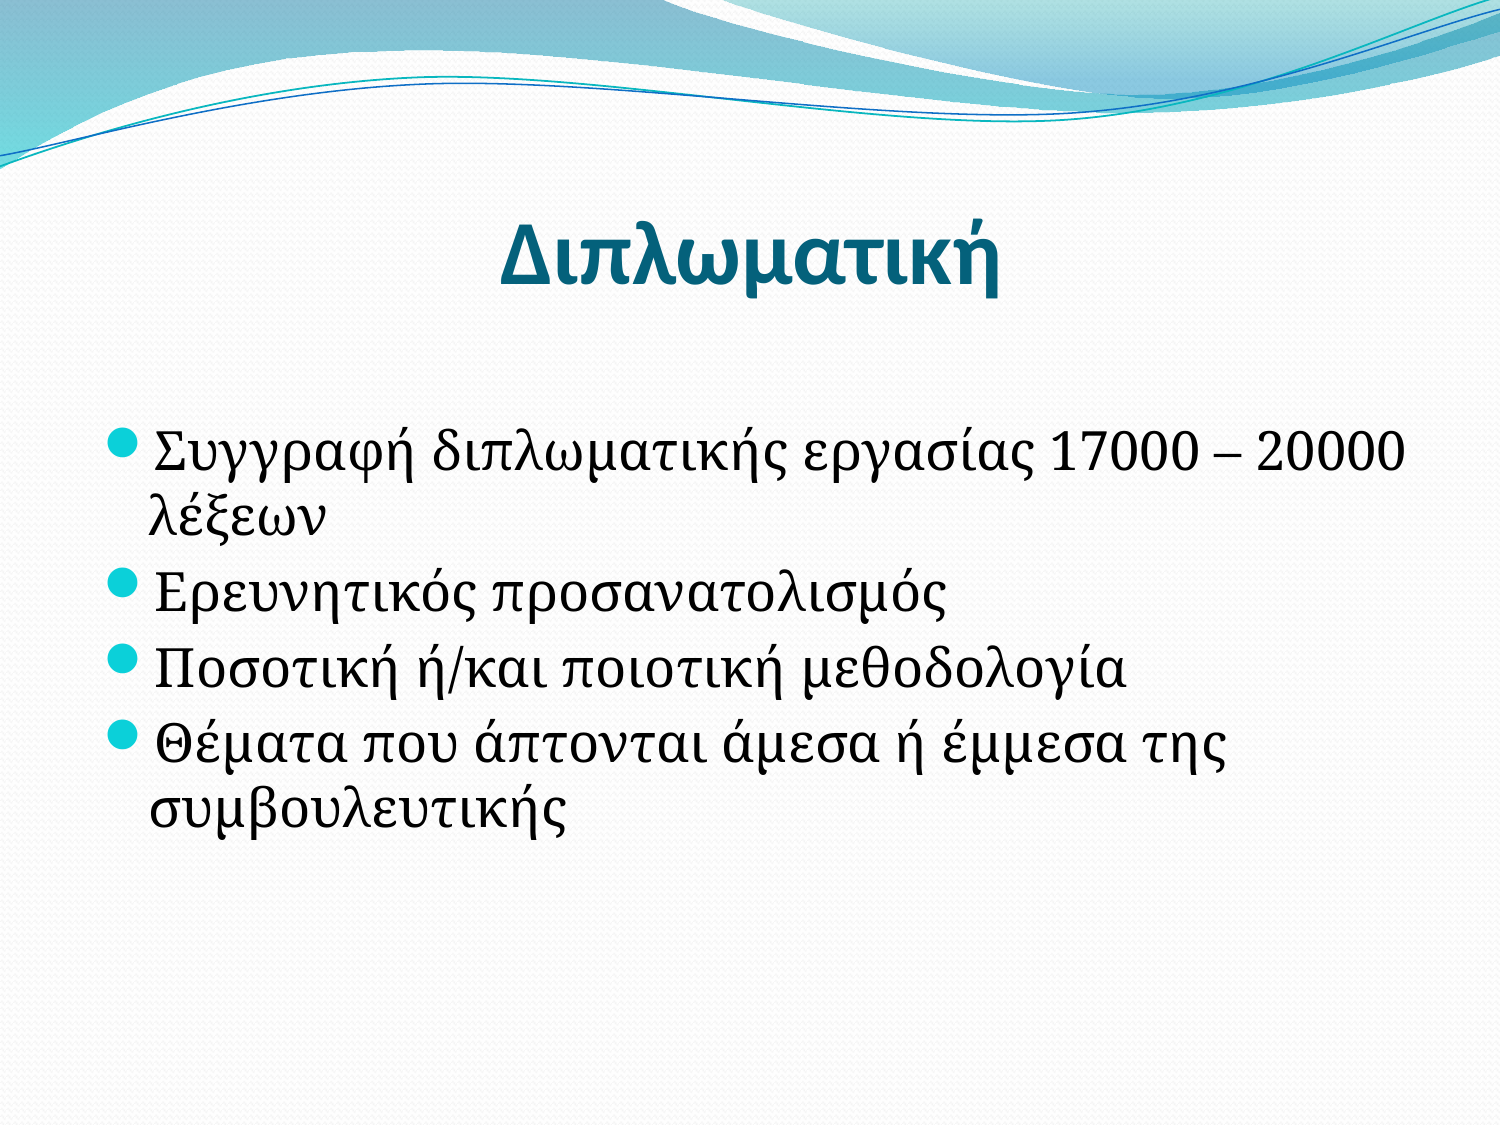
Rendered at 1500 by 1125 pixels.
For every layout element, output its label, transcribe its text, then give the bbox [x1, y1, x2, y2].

list Συγγραφή διπλωματικής εργασίας 17000 – 20000 λέξεων Ερευνητικός προσανατολισμός Ποσοτική ή/και ποιοτική μεθοδολογία Θέματα που άπτονται άμεσα ή έμμεσα της συμβουλευτικής [88, 408, 1439, 894]
title Διπλωματική [76, 149, 1427, 303]
